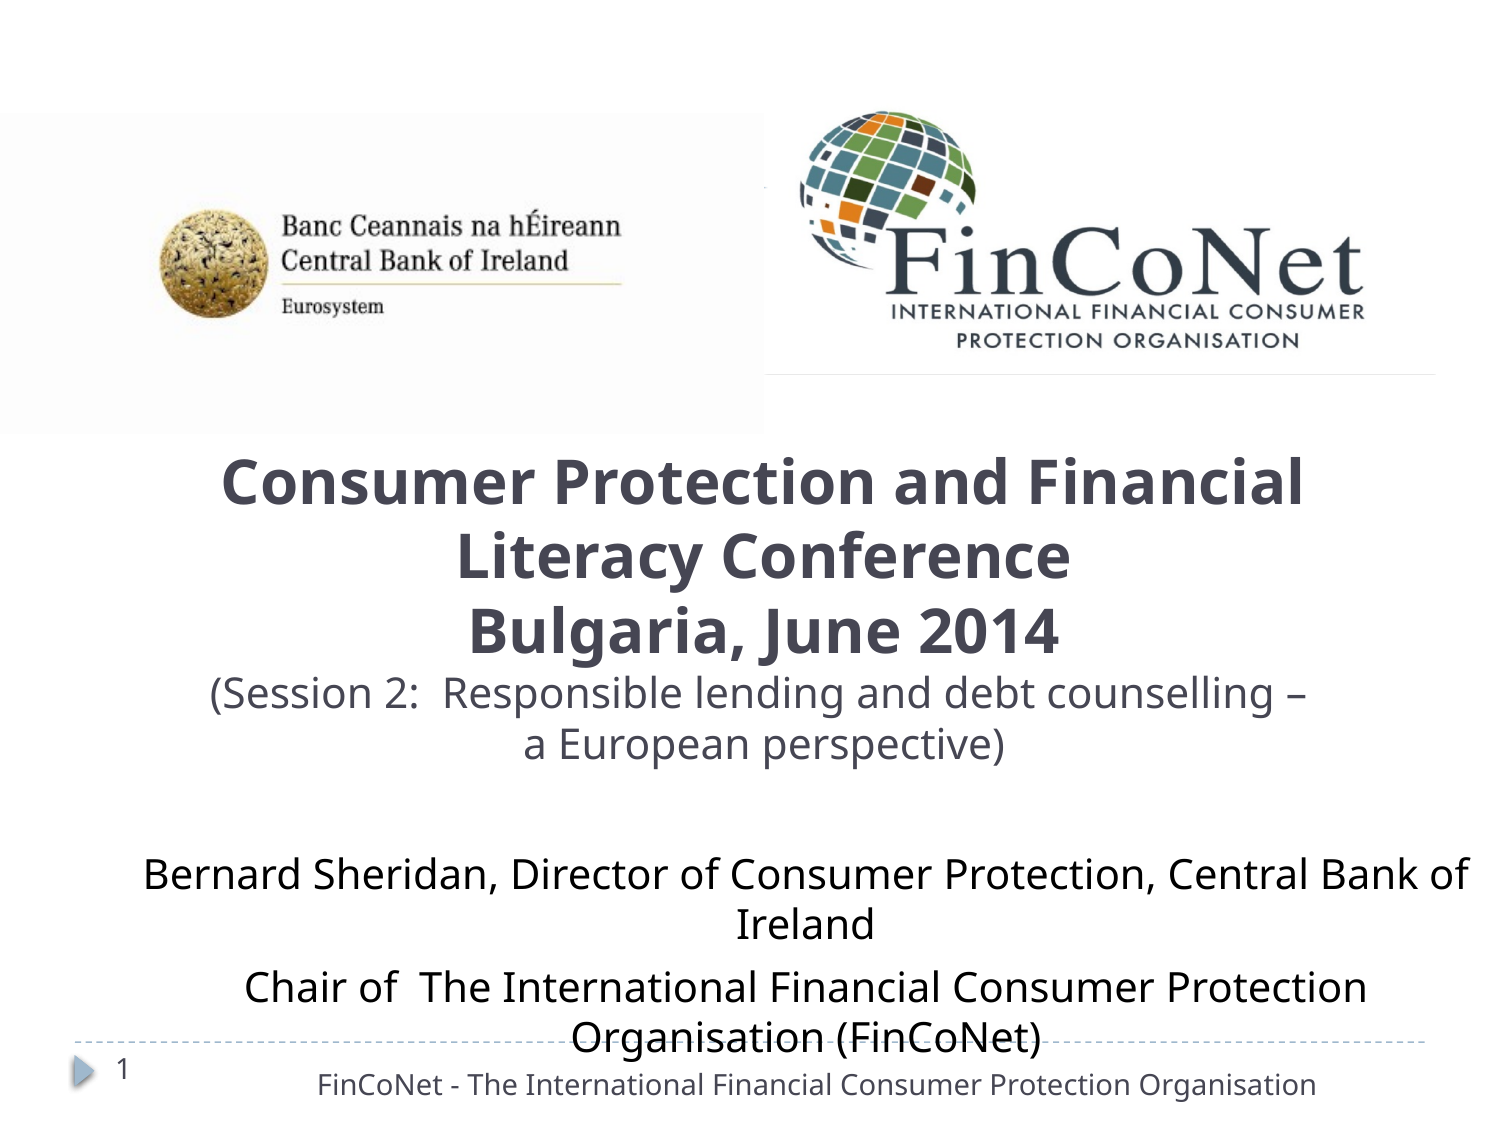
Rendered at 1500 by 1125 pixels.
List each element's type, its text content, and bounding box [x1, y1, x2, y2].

slide_number 1 [100, 1042, 426, 1103]
subtitle Bernard Sheridan, Director of Consumer Protection, Central Bank of Ireland Chair of The International Financial Consumer Protection Organisation (FinCoNet) [112, 840, 1500, 929]
footer FinCoNet - The International Financial Consumer Protection Organisation [147, 1058, 1341, 1125]
picture [0, 88, 1436, 435]
title Consumer Protection and Financial Literacy Conference Bulgaria, June 2014 (Session 2: Responsible lending and debt counselling – a European perspective) [89, 433, 1439, 776]
